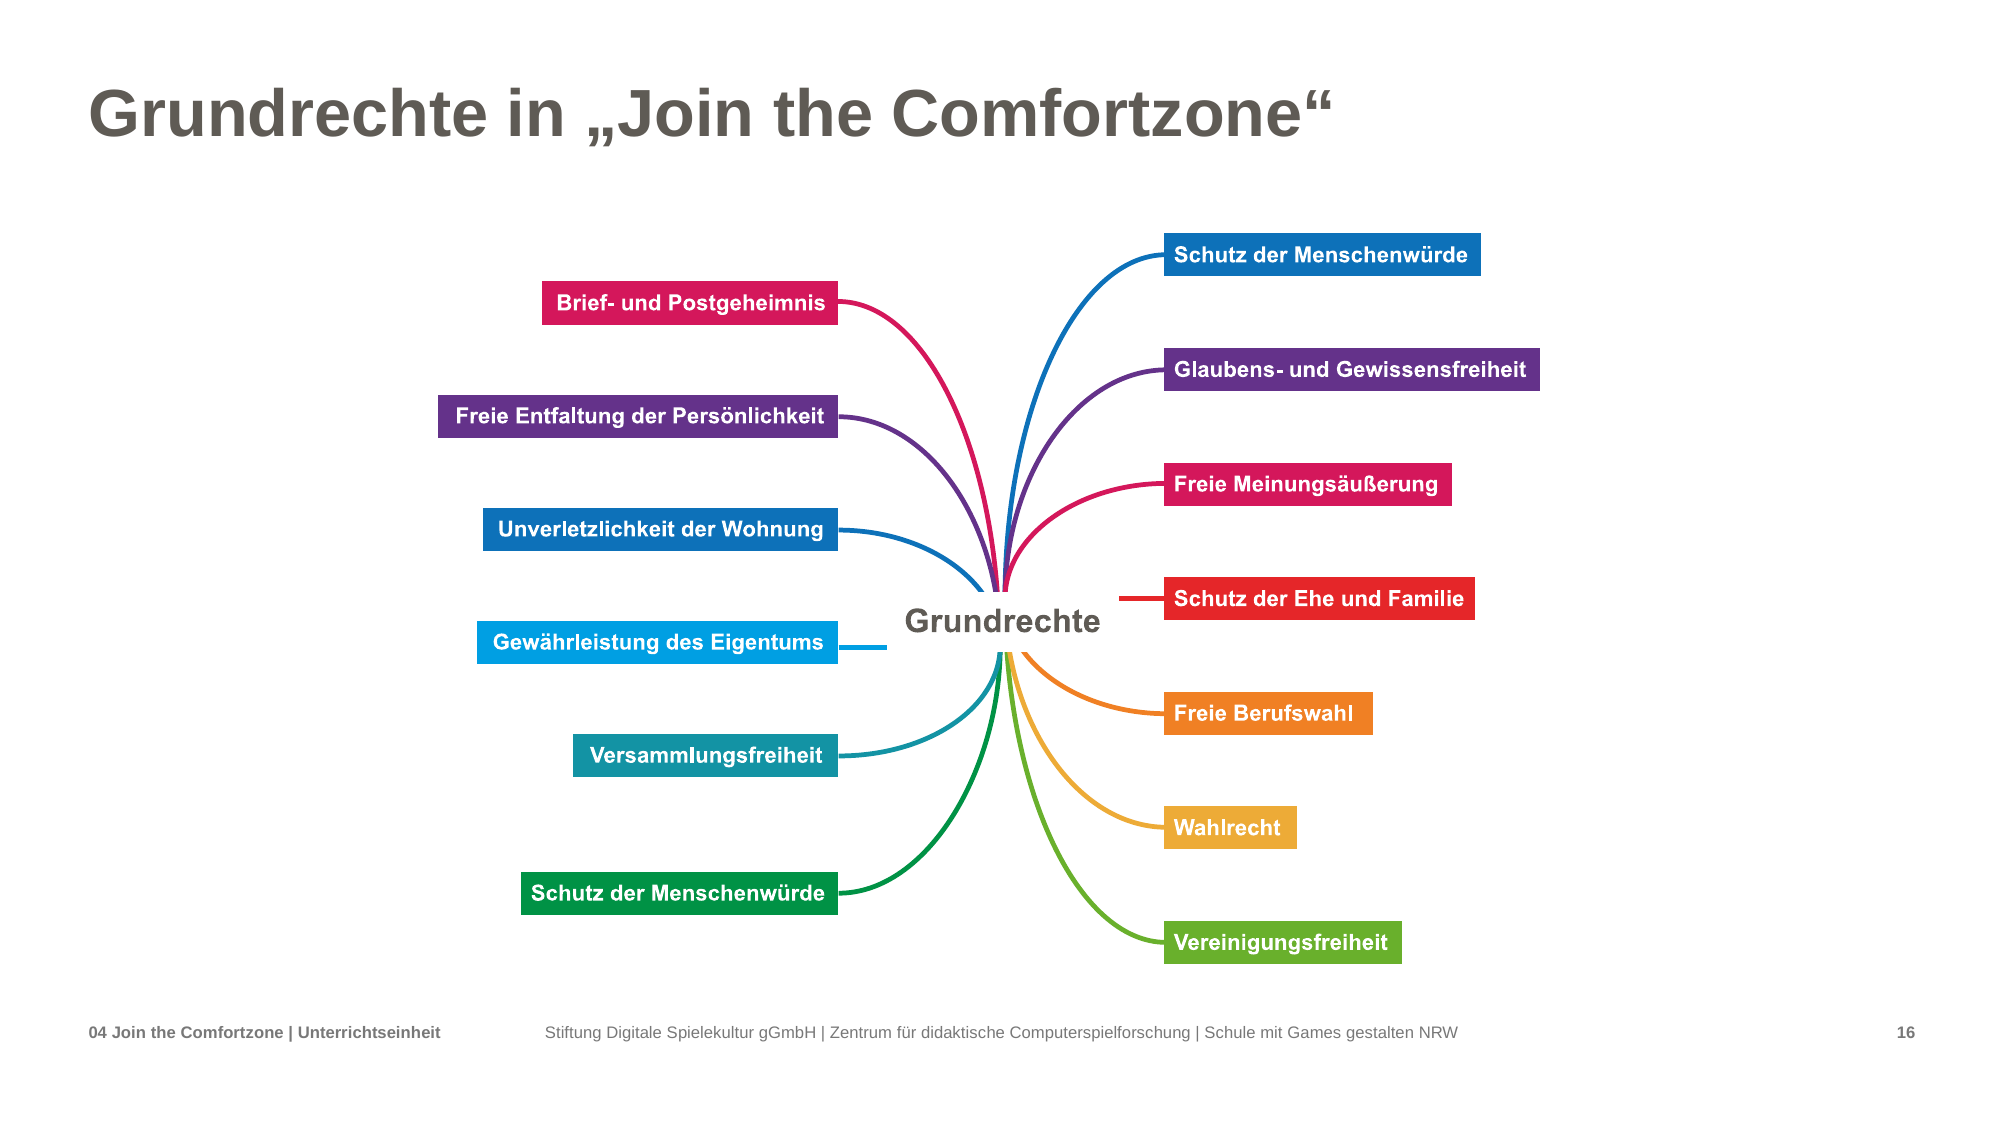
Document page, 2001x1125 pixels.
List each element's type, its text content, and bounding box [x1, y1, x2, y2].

slide_number 16 [1820, 1021, 1916, 1081]
footer 04 Join the Comfortzone | Unterrichtseinheit [88, 1021, 473, 1081]
picture [437, 232, 1541, 965]
title Grundrechte in „Join the Comfortzone“ [88, 79, 1916, 227]
